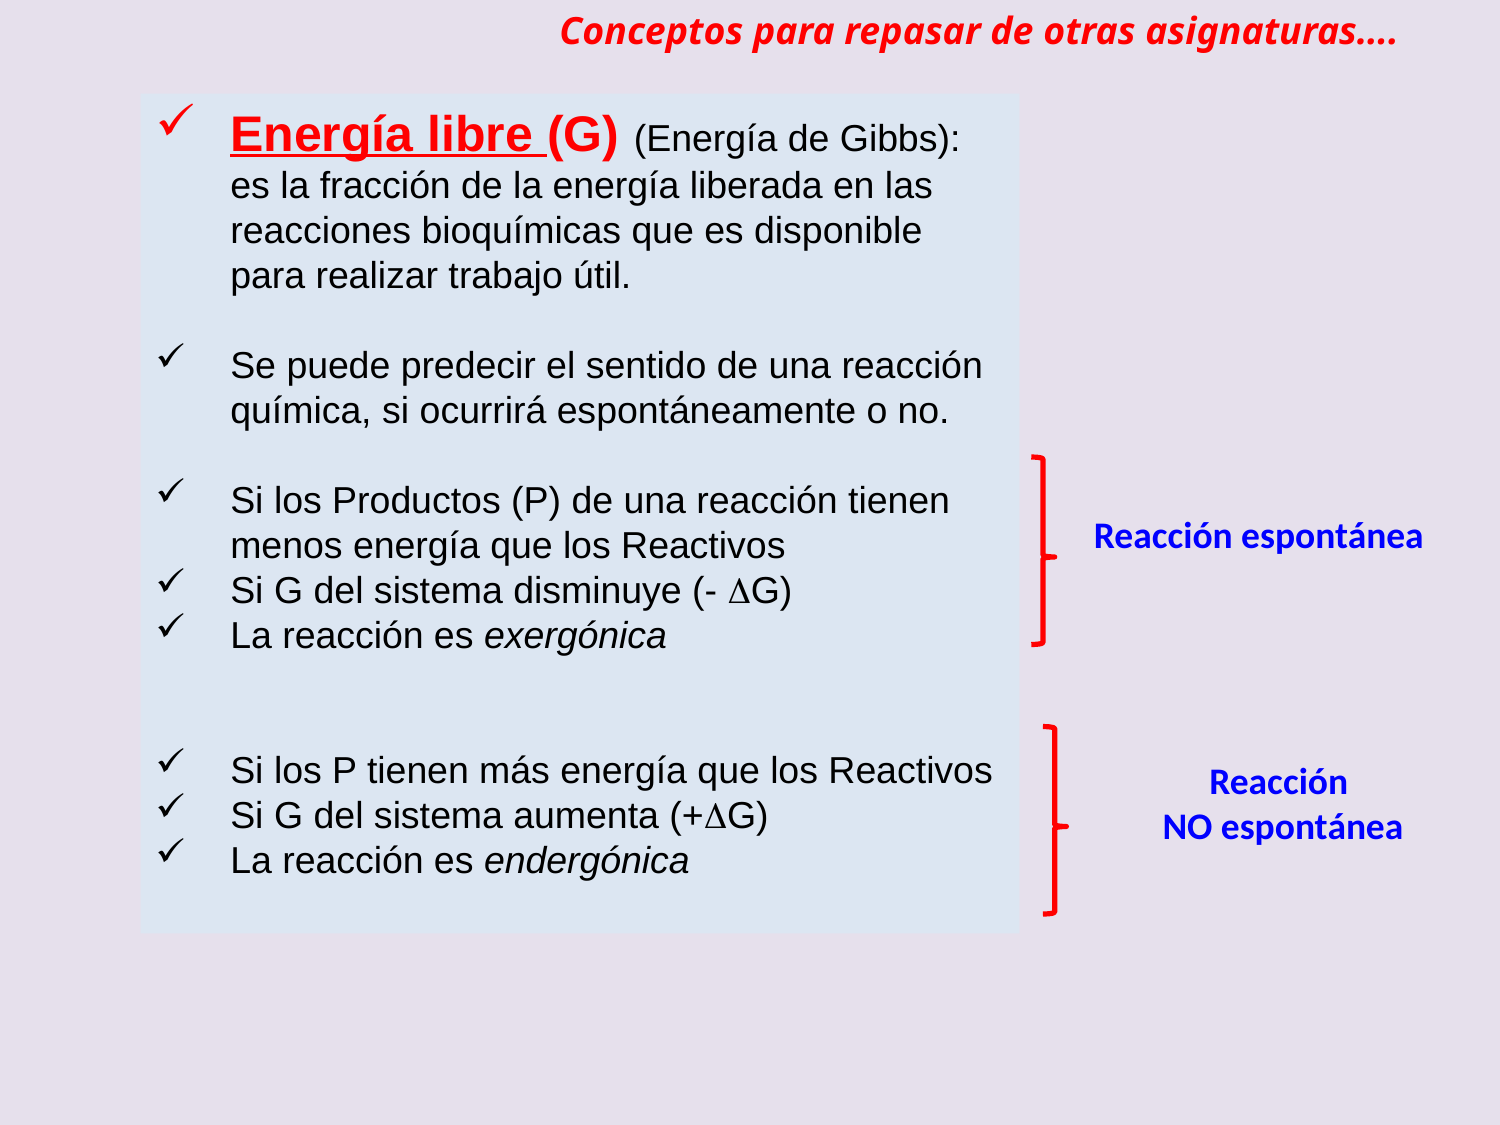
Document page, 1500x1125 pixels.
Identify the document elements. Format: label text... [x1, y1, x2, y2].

text_box Reacción NO espontánea [1066, 749, 1500, 855]
text_box Reacción espontánea [1079, 503, 1440, 609]
text_box [1031, 456, 1056, 646]
text_box [1042, 725, 1066, 915]
text_box Energía libre (G) (Energía de Gibbs): es la fracción de la energía liberada en las reacciones bioquímicas que es disponible para realizar trabajo útil. Se puede predecir el sentido de una reacción química, si ocurrirá espontáneamente o no. Si los Productos (P) de una reacción tienen menos energía que los Reactivos Si G del sistema disminuye (- DG) La reacción es exergónica Si los P tienen más energía que los Reactivos Si G del sistema aumenta (+DG) La reacción es endergónica [140, 93, 1020, 934]
text_box Conceptos para repasar de otras asignaturas…. [544, 0, 1415, 60]
